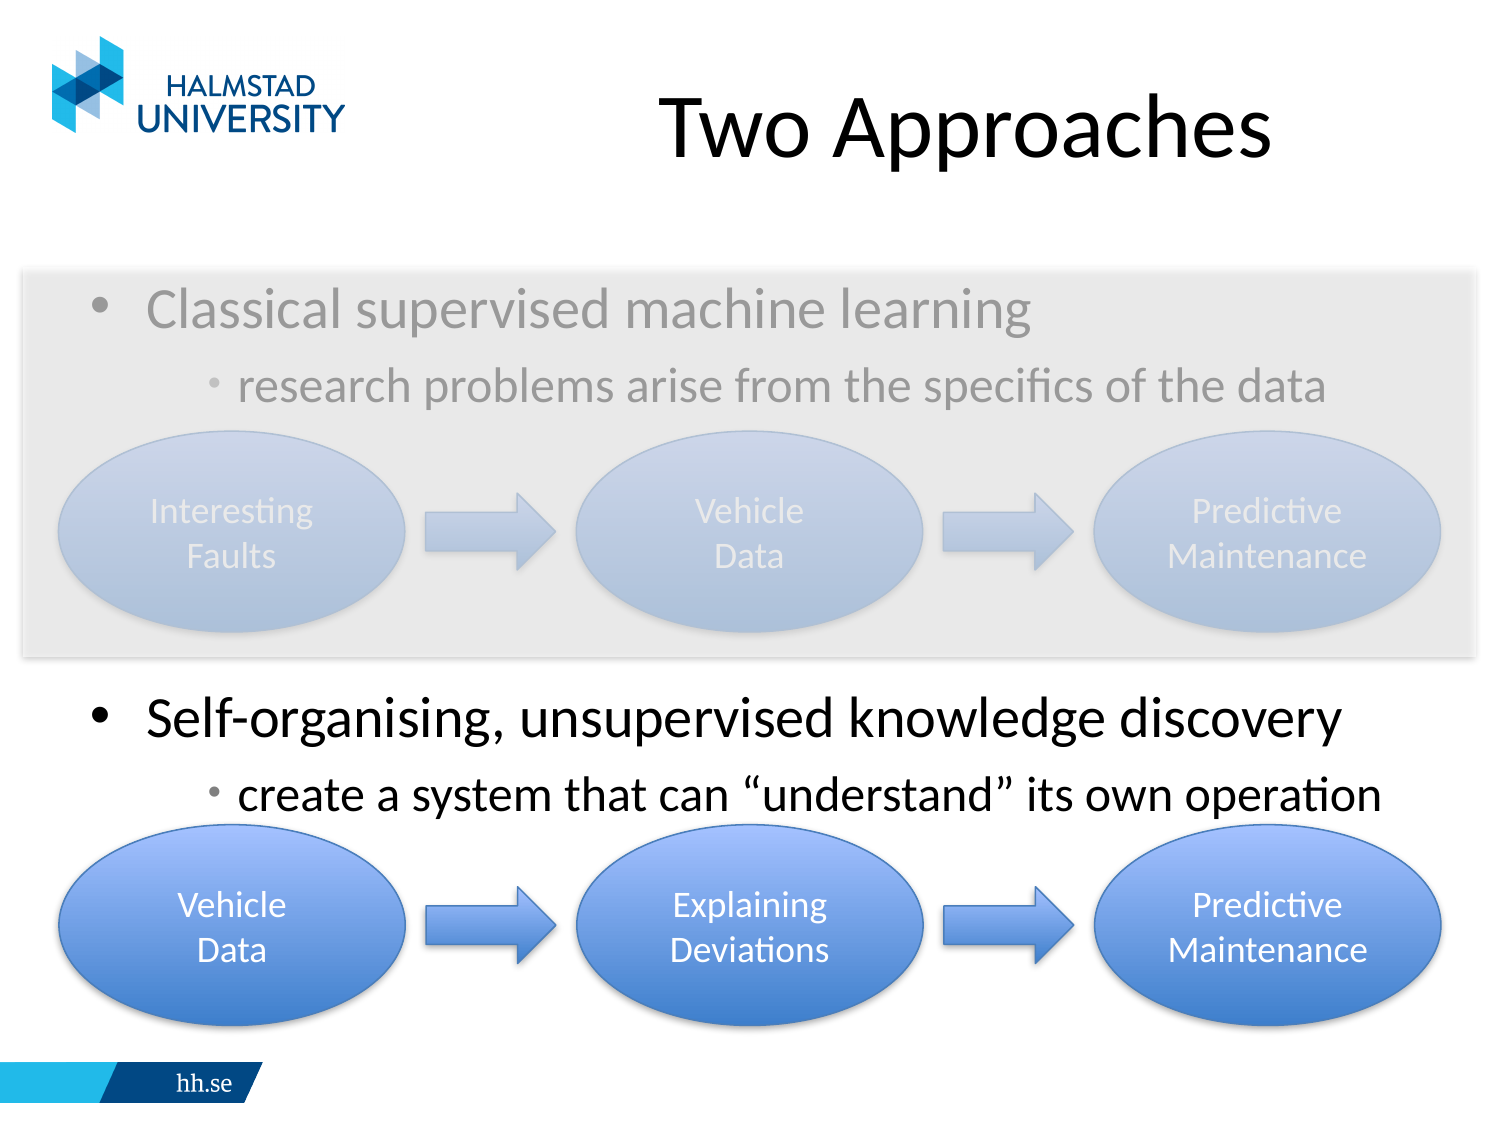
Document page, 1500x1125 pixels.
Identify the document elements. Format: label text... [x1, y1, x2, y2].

title Two Approaches [507, 58, 1425, 246]
picture [52, 36, 345, 133]
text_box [58, 824, 1442, 1026]
list Classical supervised machine learning research problems arise from the specifics of the data Self-organising, unsupervised knowledge discovery create a system that can “understand” its own operation [75, 666, 1425, 823]
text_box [58, 430, 1441, 633]
picture [0, 1062, 263, 1103]
text_box [22, 266, 1477, 658]
